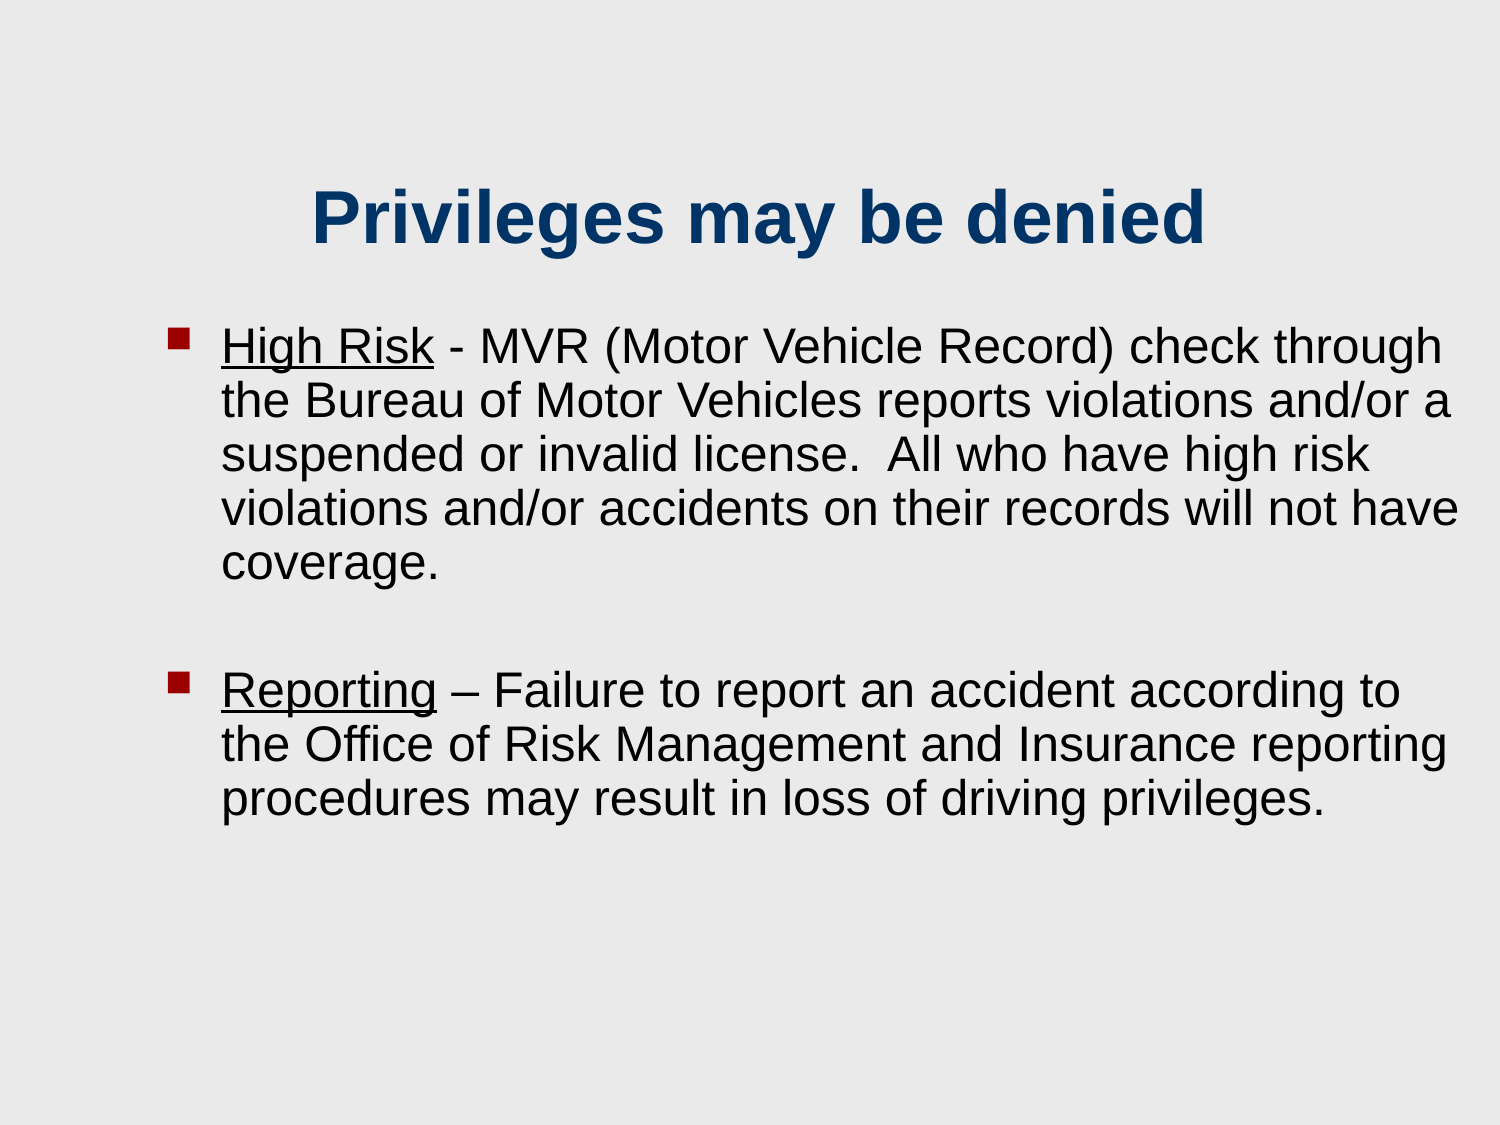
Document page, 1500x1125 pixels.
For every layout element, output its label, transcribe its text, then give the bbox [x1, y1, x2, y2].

title Privileges may be denied [37, 160, 1483, 267]
list High Risk - MVR (Motor Vehicle Record) check through the Bureau of Motor Vehicles reports violations and/or a suspended or invalid license. All who have high risk violations and/or accidents on their records will not have coverage. Reporting – Failure to report an accident according to the Office of Risk Management and Insurance reporting procedures may result in loss of driving privileges. [149, 312, 1481, 1001]
